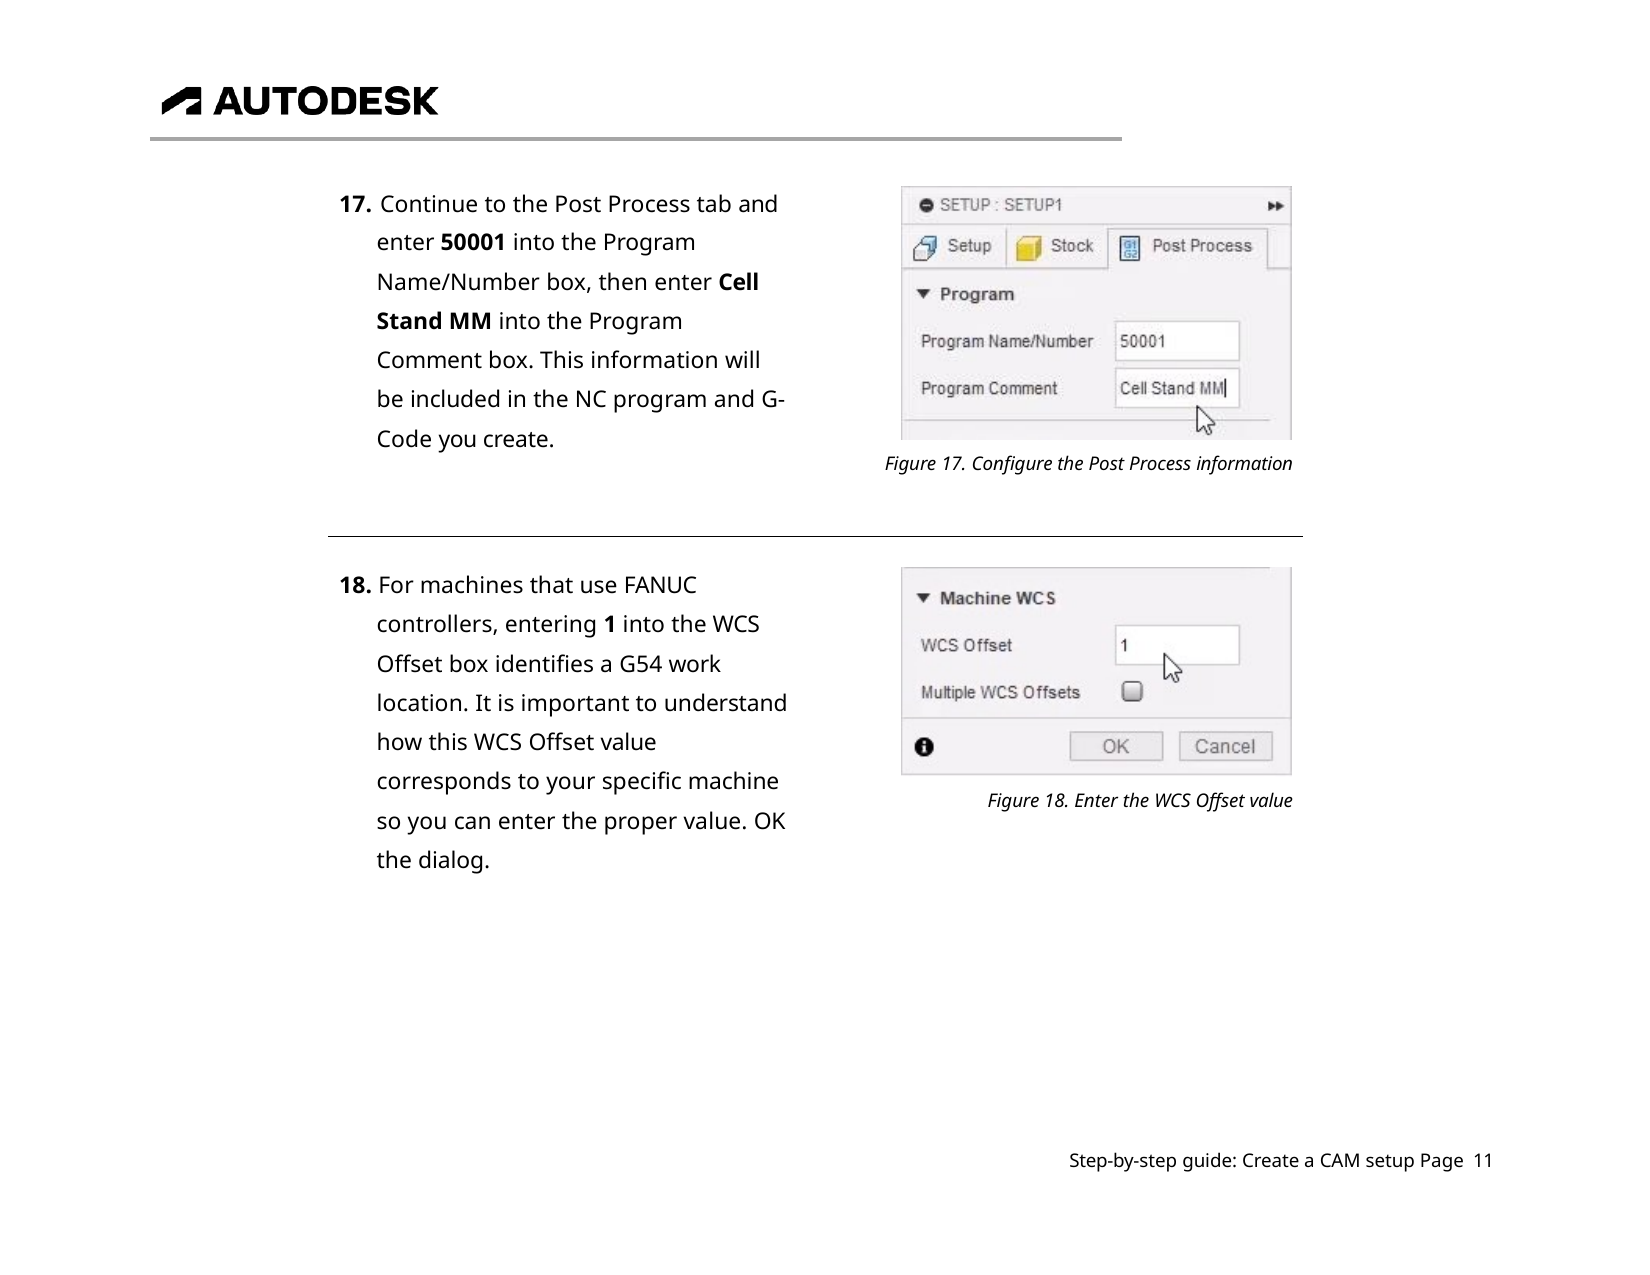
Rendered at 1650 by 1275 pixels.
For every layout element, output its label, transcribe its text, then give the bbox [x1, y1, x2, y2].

table_cell Figure 18. Enter the WCS Offset value [823, 537, 1303, 875]
picture [900, 186, 1292, 440]
picture [900, 566, 1292, 777]
slide_number Step-by-step guide: Create a CAM setup Page 10 [1067, 1145, 1509, 1275]
table_header Figure 17. Configure the Post Process information [823, 187, 1303, 536]
picture [161, 86, 439, 115]
table_cell 18. For machines that use FANUC controllers, entering 1 into the WCS Offset box identifies a G54 work location. It is important to understand how this WCS Offset value corresponds to your specific machine so you can enter the proper value. OK the dialog. [328, 537, 823, 875]
table_header 17. Continue to the Post Process tab and enter 50001 into the Program Name/Number box, then enter Cell Stand MM into the Program Comment box. This information will be included in the NC program and G-Code you create. [328, 187, 823, 536]
